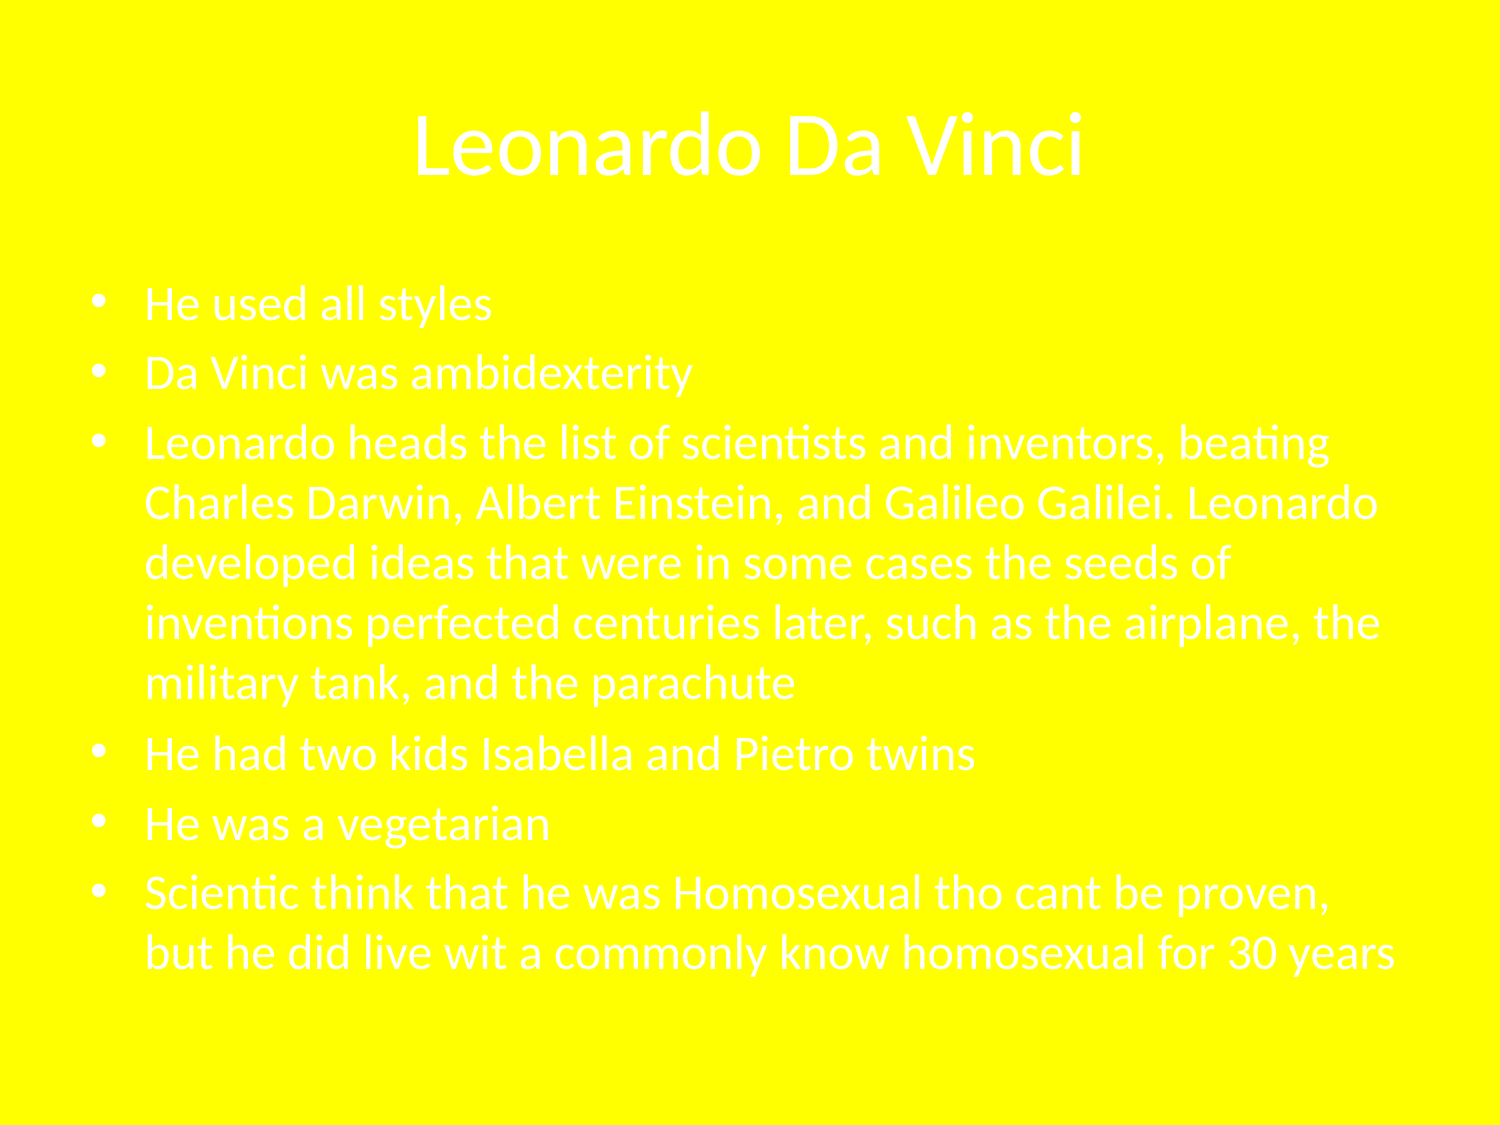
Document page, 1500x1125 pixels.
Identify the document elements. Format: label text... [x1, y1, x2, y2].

title Leonardo Da Vinci [75, 45, 1425, 233]
list He used all styles Da Vinci was ambidexterity Leonardo heads the list of scientists and inventors, beating Charles Darwin, Albert Einstein, and Galileo Galilei. Leonardo developed ideas that were in some cases the seeds of inventions perfected centuries later, such as the airplane, the military tank, and the parachute He had two kids Isabella and Pietro twins He was a vegetarian Scientic think that he was Homosexual tho cant be proven, but he did live wit a commonly know homosexual for 30 years [75, 262, 1425, 1005]
